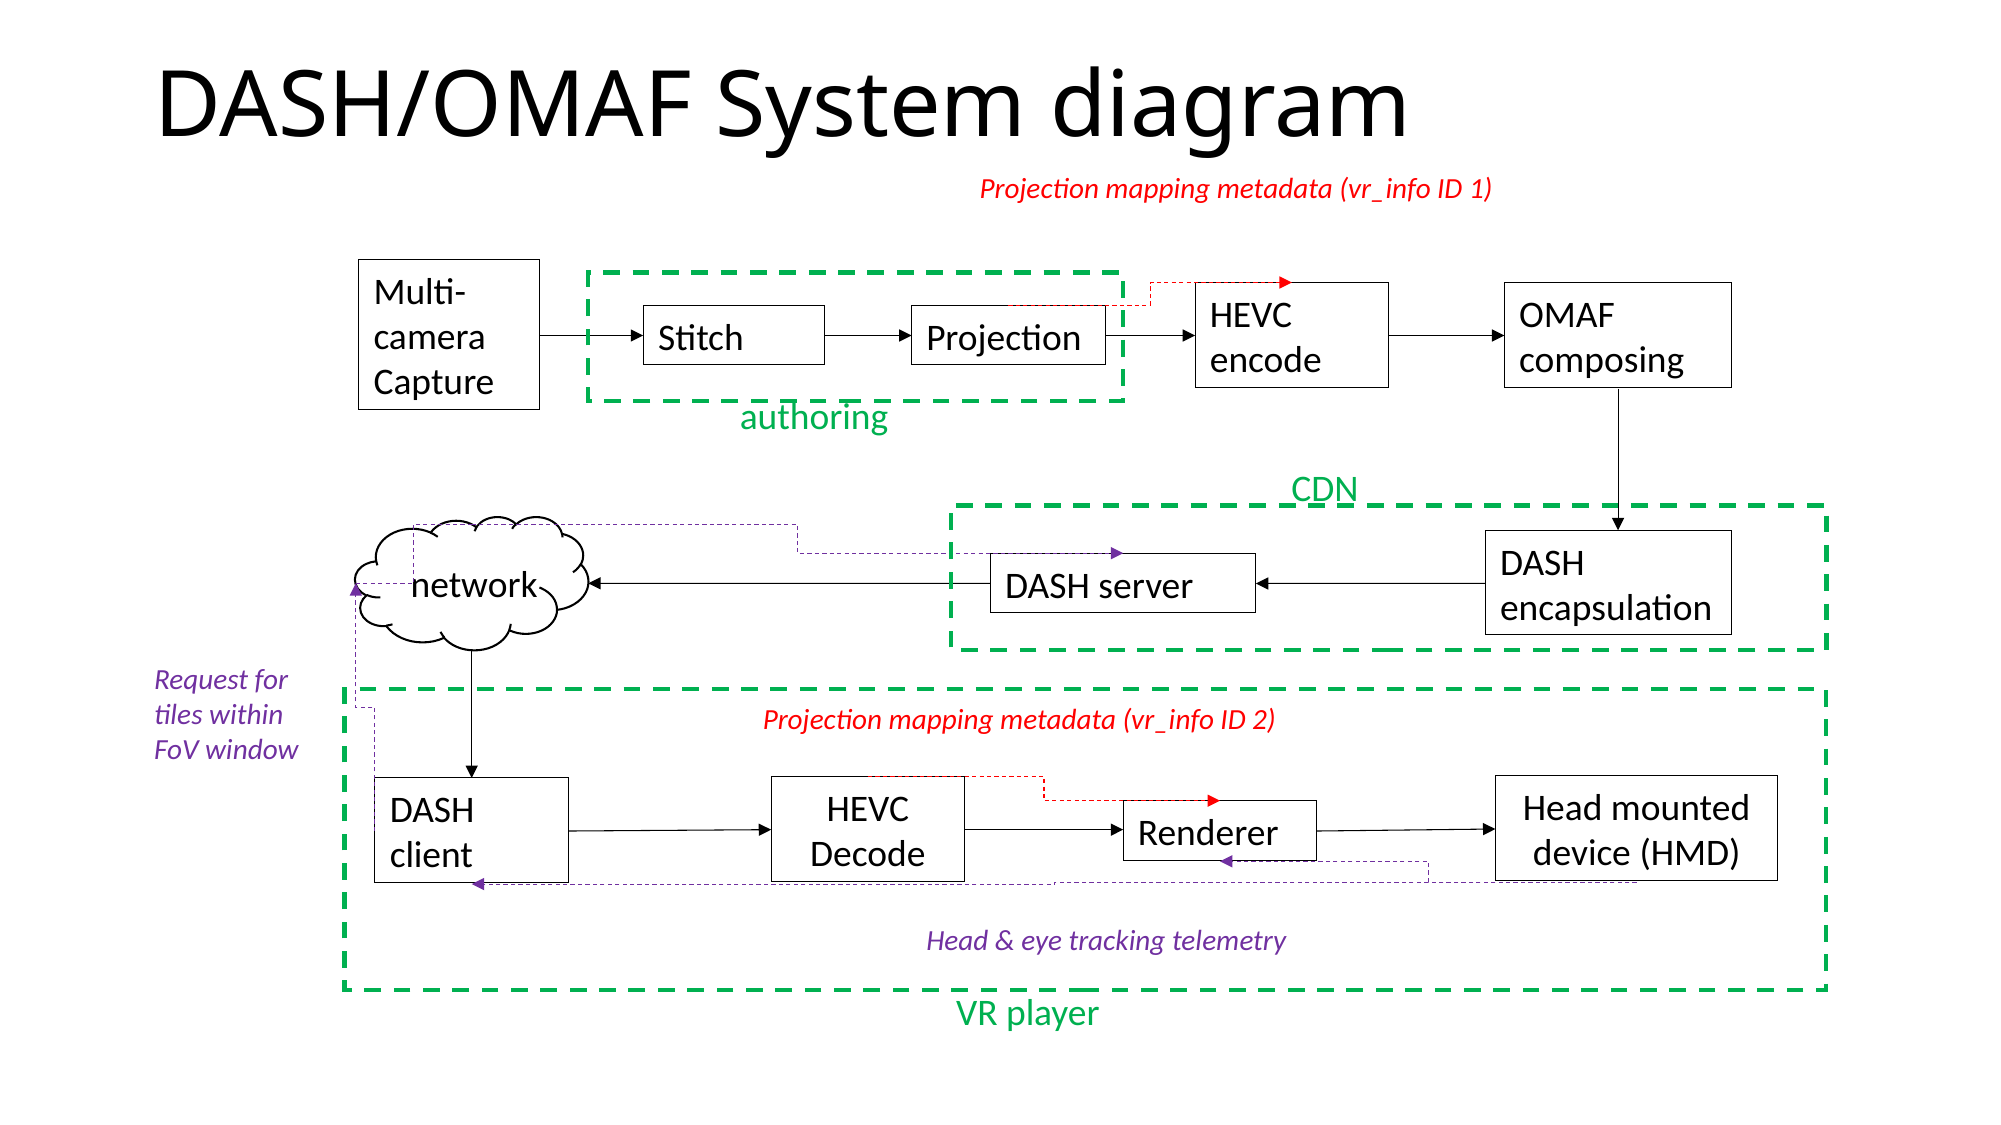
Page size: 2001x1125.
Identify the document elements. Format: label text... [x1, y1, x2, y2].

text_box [139, 161, 1827, 1041]
title DASH/OMAF System diagram [139, 0, 1865, 216]
